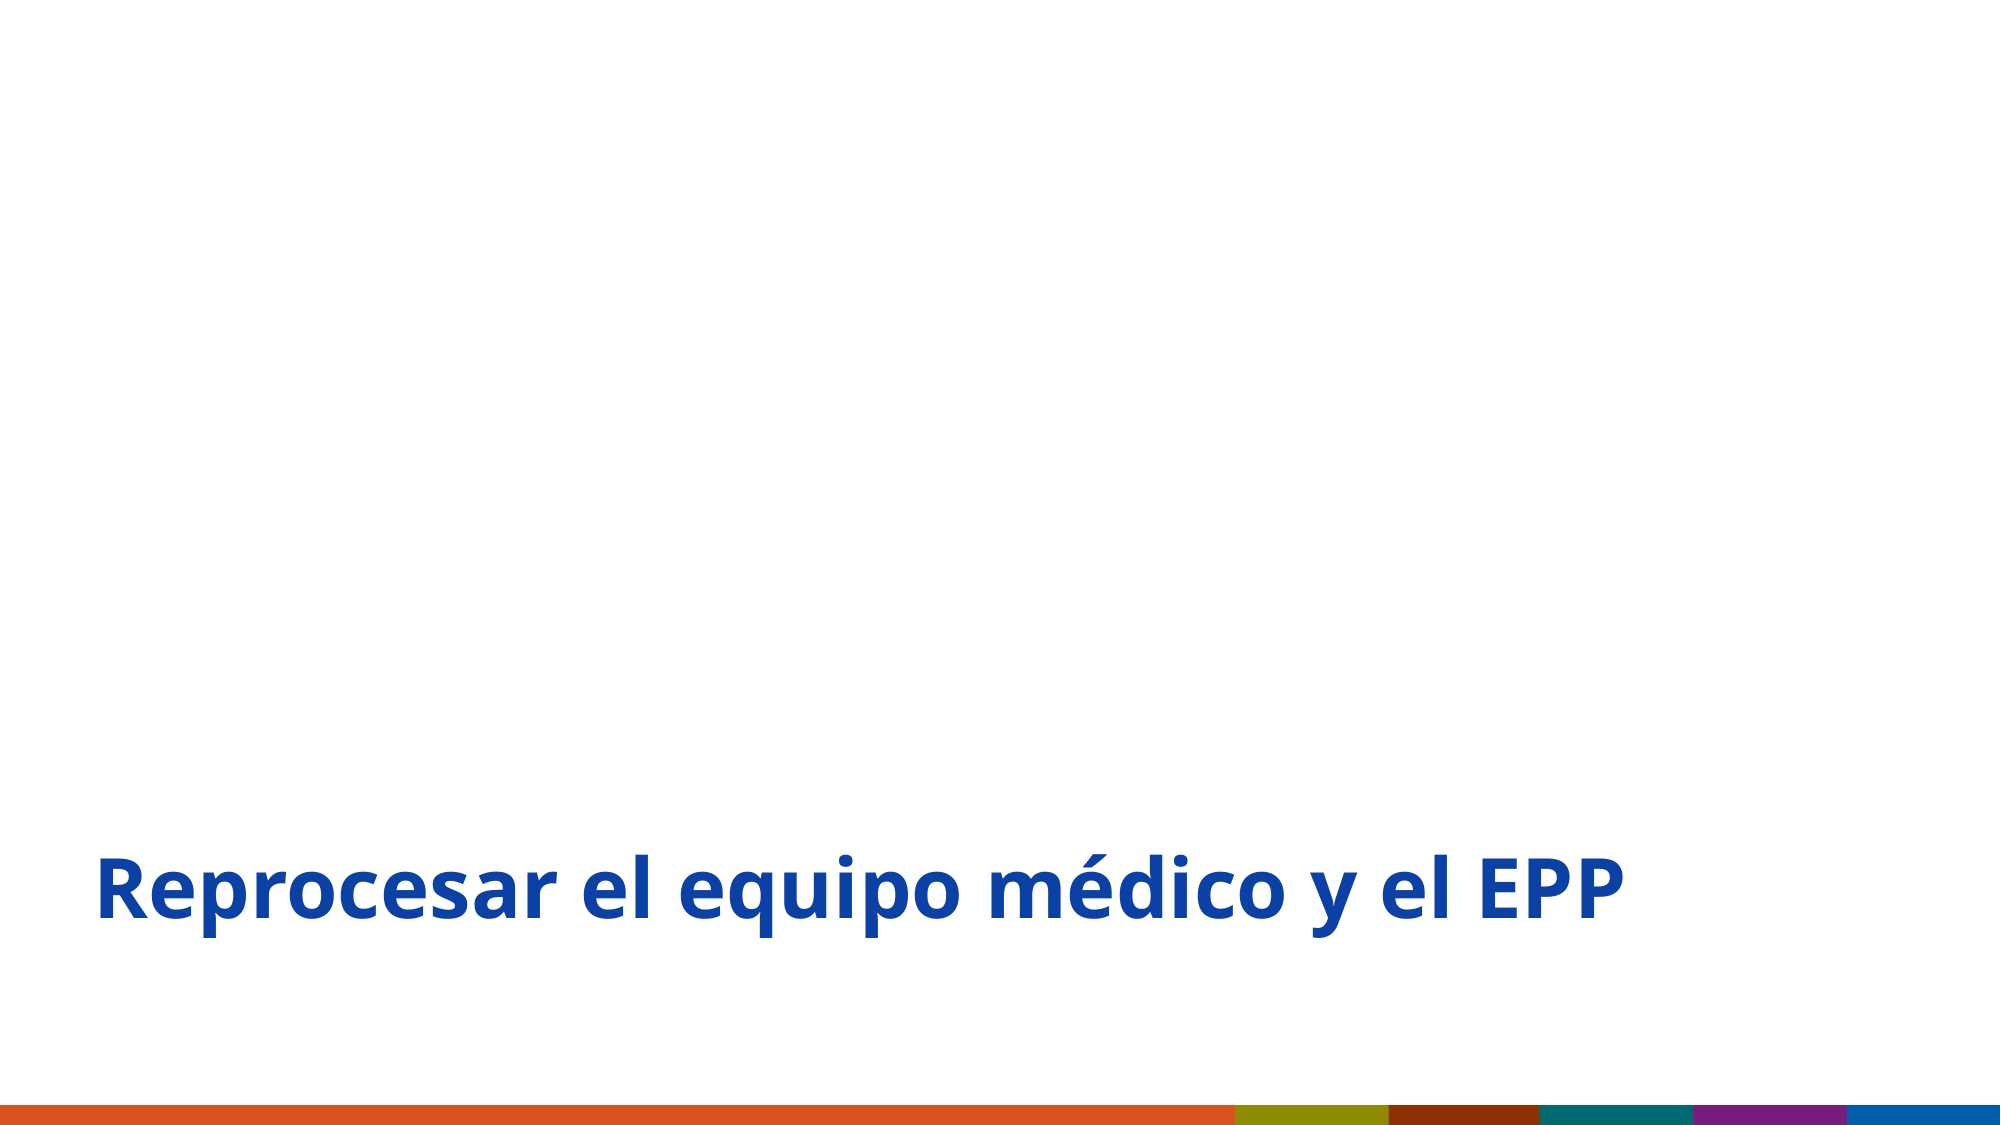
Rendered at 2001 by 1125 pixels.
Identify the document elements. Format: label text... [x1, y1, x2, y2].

title Reprocesar el equipo médico y el EPP [78, 754, 1879, 943]
picture [0, 1105, 2000, 1125]
